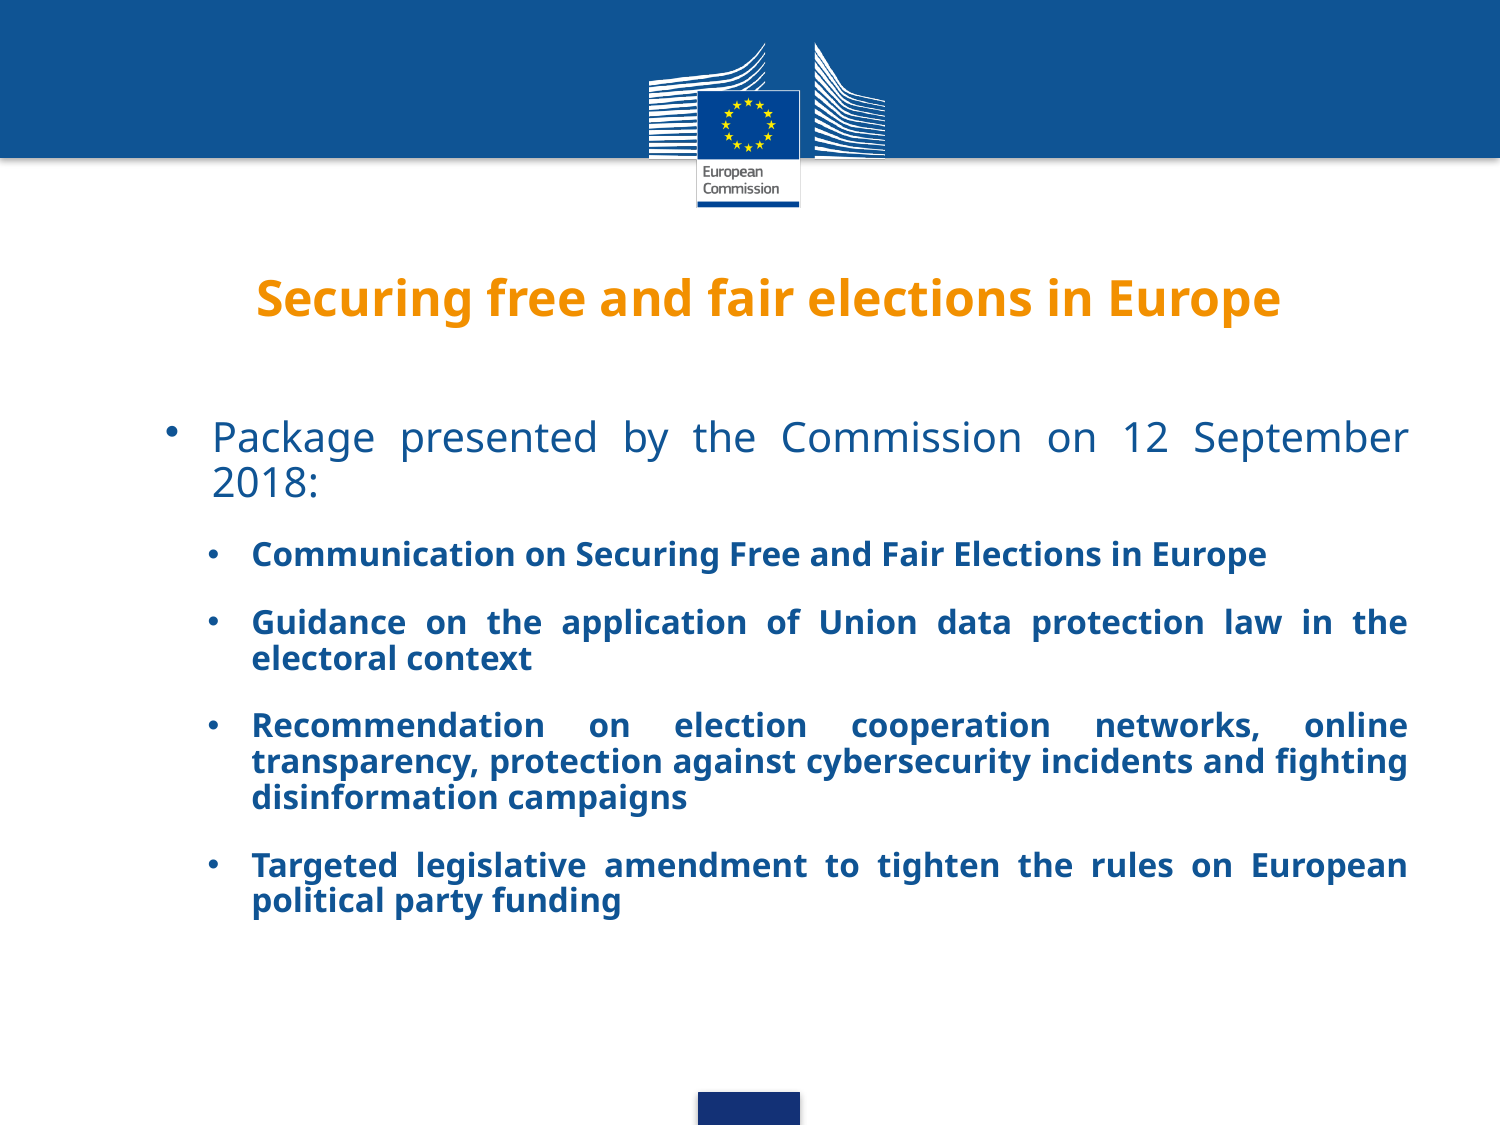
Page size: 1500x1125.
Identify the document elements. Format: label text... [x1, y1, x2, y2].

picture [649, 42, 885, 208]
list Package presented by the Commission on 12 September 2018: Communication on Securing Free and Fair Elections in Europe Guidance on the application of Union data protection law in the electoral context Recommendation on election cooperation networks, online transparency, protection against cybersecurity incidents and fighting disinformation campaigns Targeted legislative amendment to tighten the rules on European political party funding [75, 408, 1425, 988]
title Securing free and fair elections in Europe [64, 219, 1415, 374]
